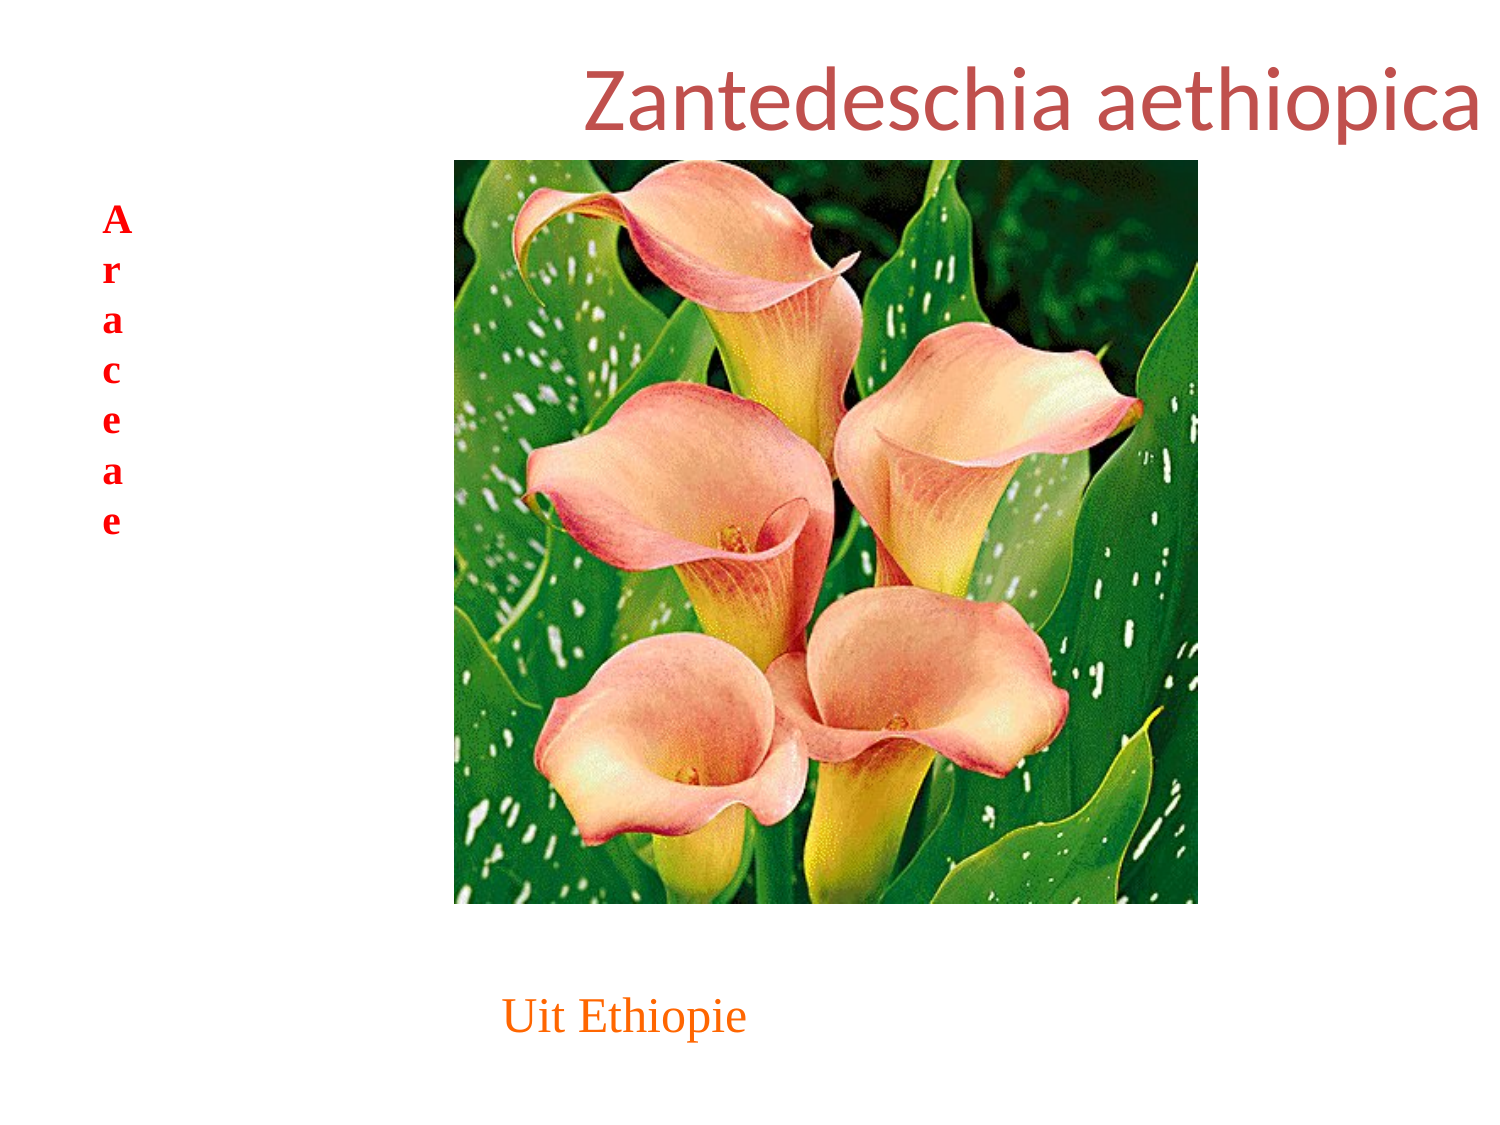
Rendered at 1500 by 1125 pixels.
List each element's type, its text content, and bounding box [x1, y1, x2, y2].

title Zantedeschia aethiopica [225, 0, 1500, 188]
text_box Araceae [87, 184, 150, 550]
text_box Uit Ethiopie [50, 974, 763, 1050]
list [454, 160, 1198, 904]
